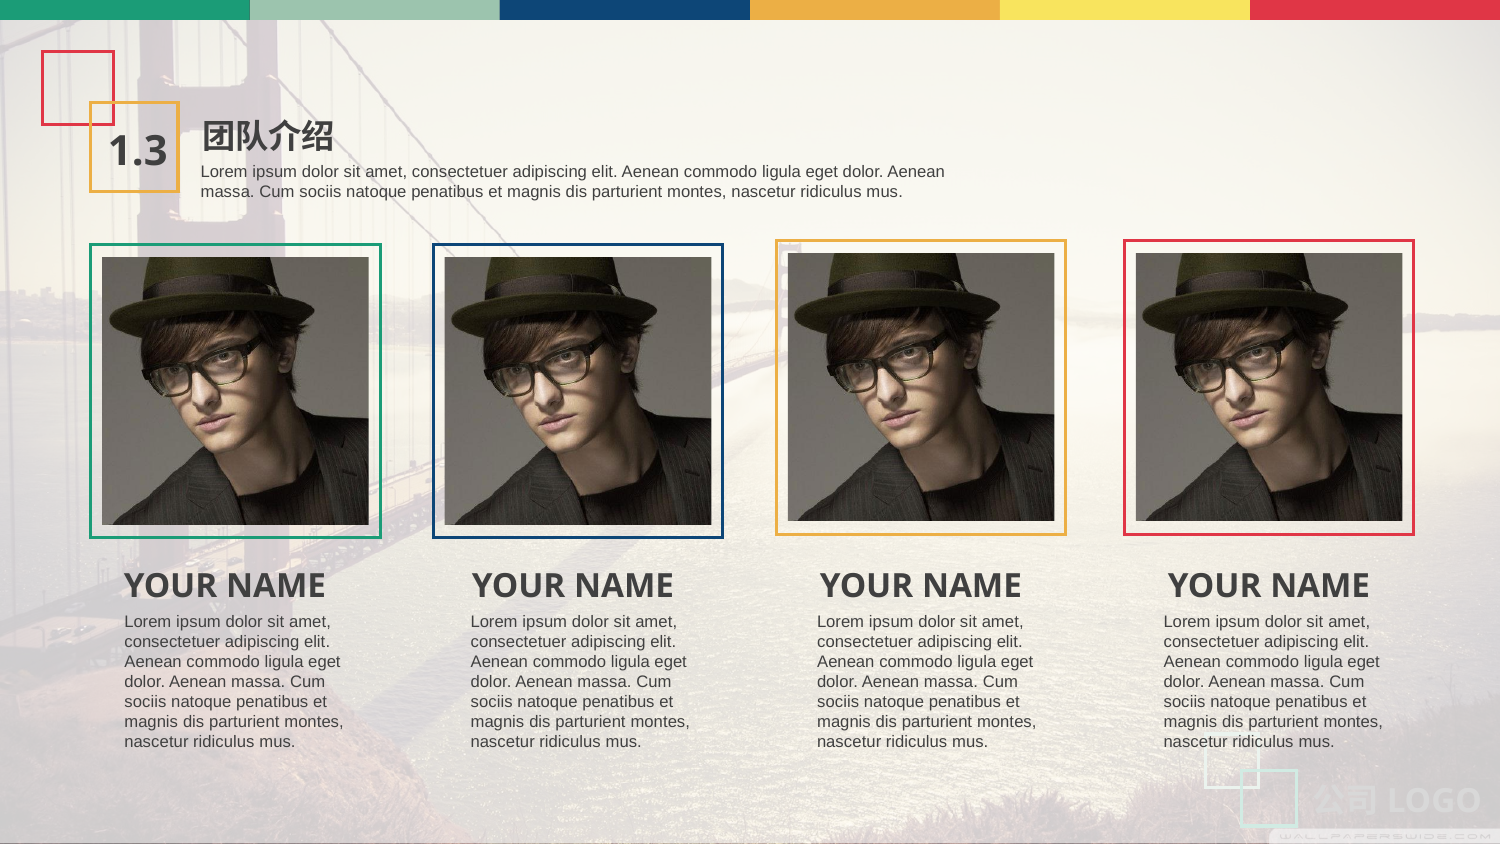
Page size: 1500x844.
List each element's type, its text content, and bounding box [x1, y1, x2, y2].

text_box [433, 243, 724, 539]
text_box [41, 51, 179, 192]
text_box YOUR NAME [805, 556, 1038, 612]
text_box 团队介绍 [187, 108, 351, 153]
text_box [90, 244, 381, 538]
text_box Lorem ipsum dolor sit amet, consectetuer adipiscing elit. Aenean commodo ligula eget dolor. Aenean massa. Cum sociis natoque penatibus et magnis dis parturient montes, nascetur ridiculus mus. [185, 153, 972, 209]
text_box YOUR NAME [108, 556, 341, 612]
picture [101, 257, 369, 525]
text_box Lorem ipsum dolor sit amet, consectetuer adipiscing elit. Aenean commodo ligula eget dolor. Aenean massa. Cum sociis natoque penatibus et magnis dis parturient montes, nascetur ridiculus mus. [802, 603, 1068, 759]
text_box Lorem ipsum dolor sit amet, consectetuer adipiscing elit. Aenean commodo ligula eget dolor. Aenean massa. Cum sociis natoque penatibus et magnis dis parturient montes, nascetur ridiculus mus. [455, 603, 722, 759]
text_box YOUR NAME [457, 556, 689, 612]
text_box YOUR NAME [1153, 556, 1386, 612]
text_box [1124, 239, 1414, 535]
text_box Lorem ipsum dolor sit amet, consectetuer adipiscing elit. Aenean commodo ligula eget dolor. Aenean massa. Cum sociis natoque penatibus et magnis dis parturient montes, nascetur ridiculus mus. [109, 603, 375, 759]
text_box Lorem ipsum dolor sit amet, consectetuer adipiscing elit. Aenean commodo ligula eget dolor. Aenean massa. Cum sociis natoque penatibus et magnis dis parturient montes, nascetur ridiculus mus. [1148, 603, 1414, 759]
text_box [776, 239, 1067, 535]
